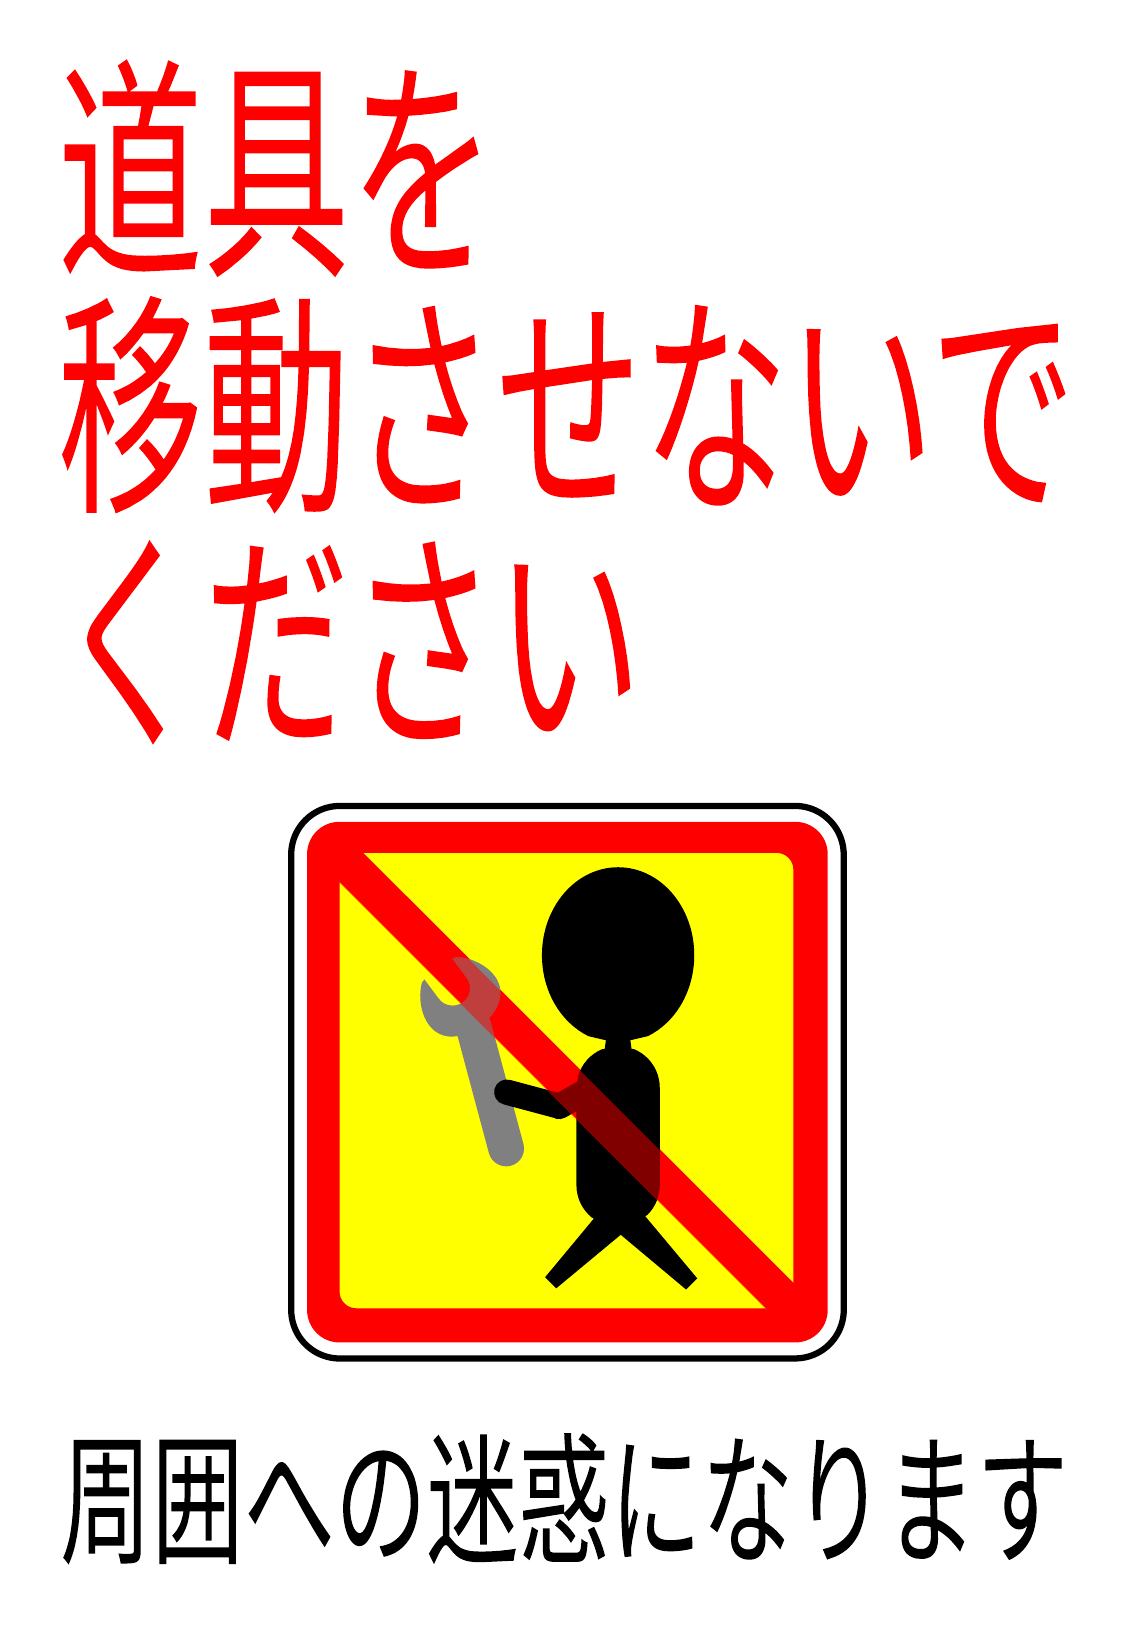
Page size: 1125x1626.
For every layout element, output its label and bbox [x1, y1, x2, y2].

text_box [290, 805, 844, 1359]
